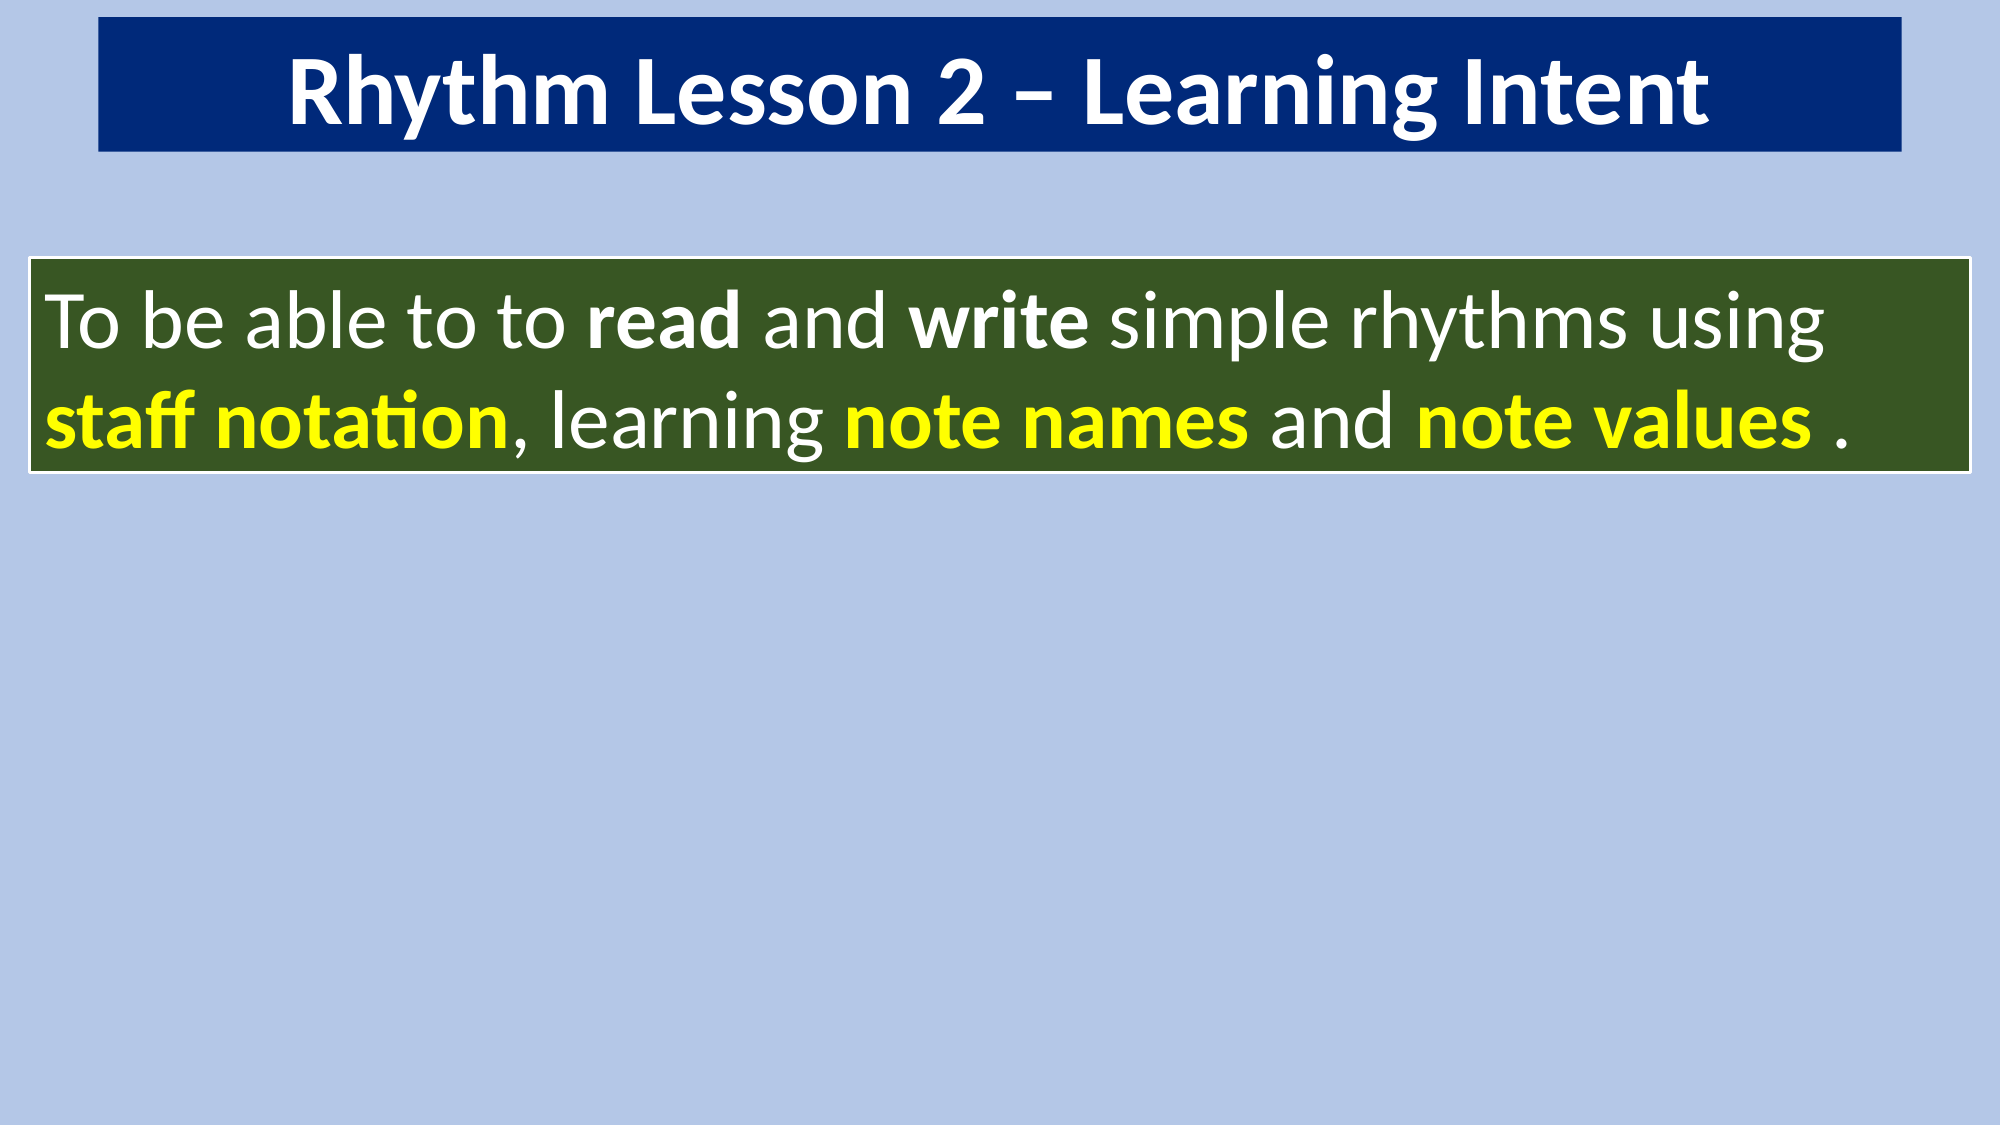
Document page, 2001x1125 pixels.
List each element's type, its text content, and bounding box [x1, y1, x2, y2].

text_box To be able to to read and write simple rhythms using staff notation, learning note names and note values . [29, 257, 1971, 473]
text_box Rhythm Lesson 2 – Learning Intent [98, 17, 1902, 152]
